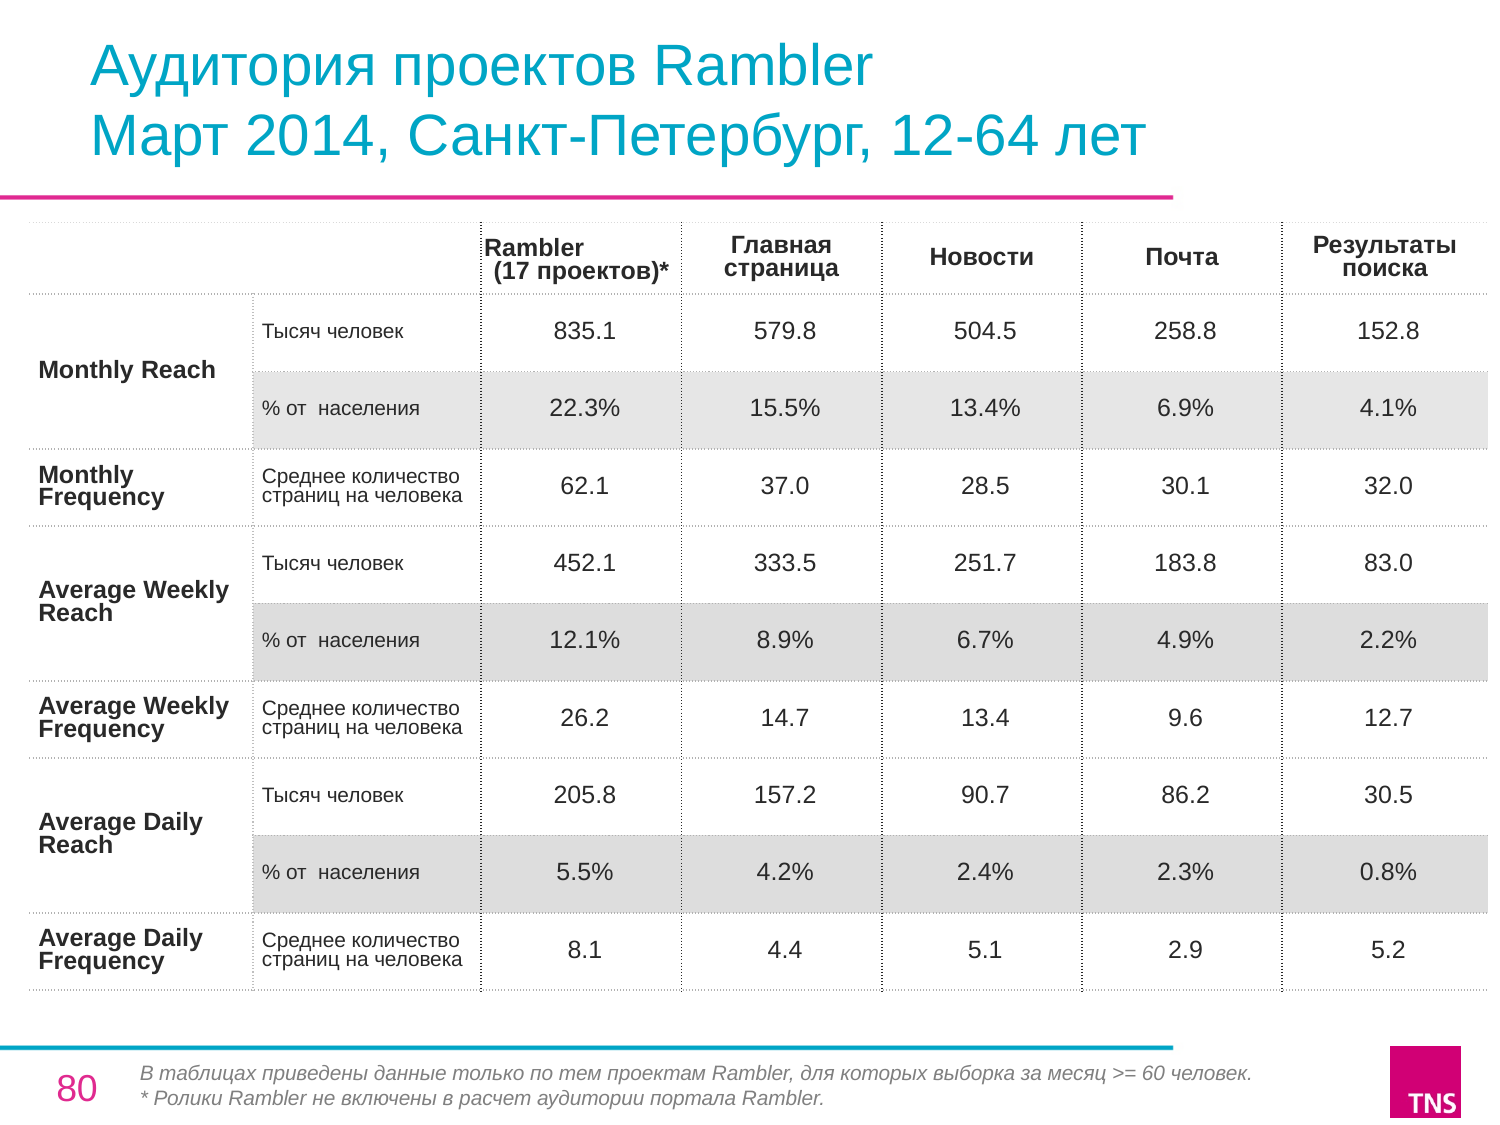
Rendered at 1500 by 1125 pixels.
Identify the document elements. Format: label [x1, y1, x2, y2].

text_box [124, 1052, 1463, 1117]
title [74, 8, 1476, 187]
table_header [29, 223, 1488, 294]
table_cell [29, 294, 1488, 990]
slide_number [40, 1055, 392, 1125]
picture [0, 0, 1500, 1125]
